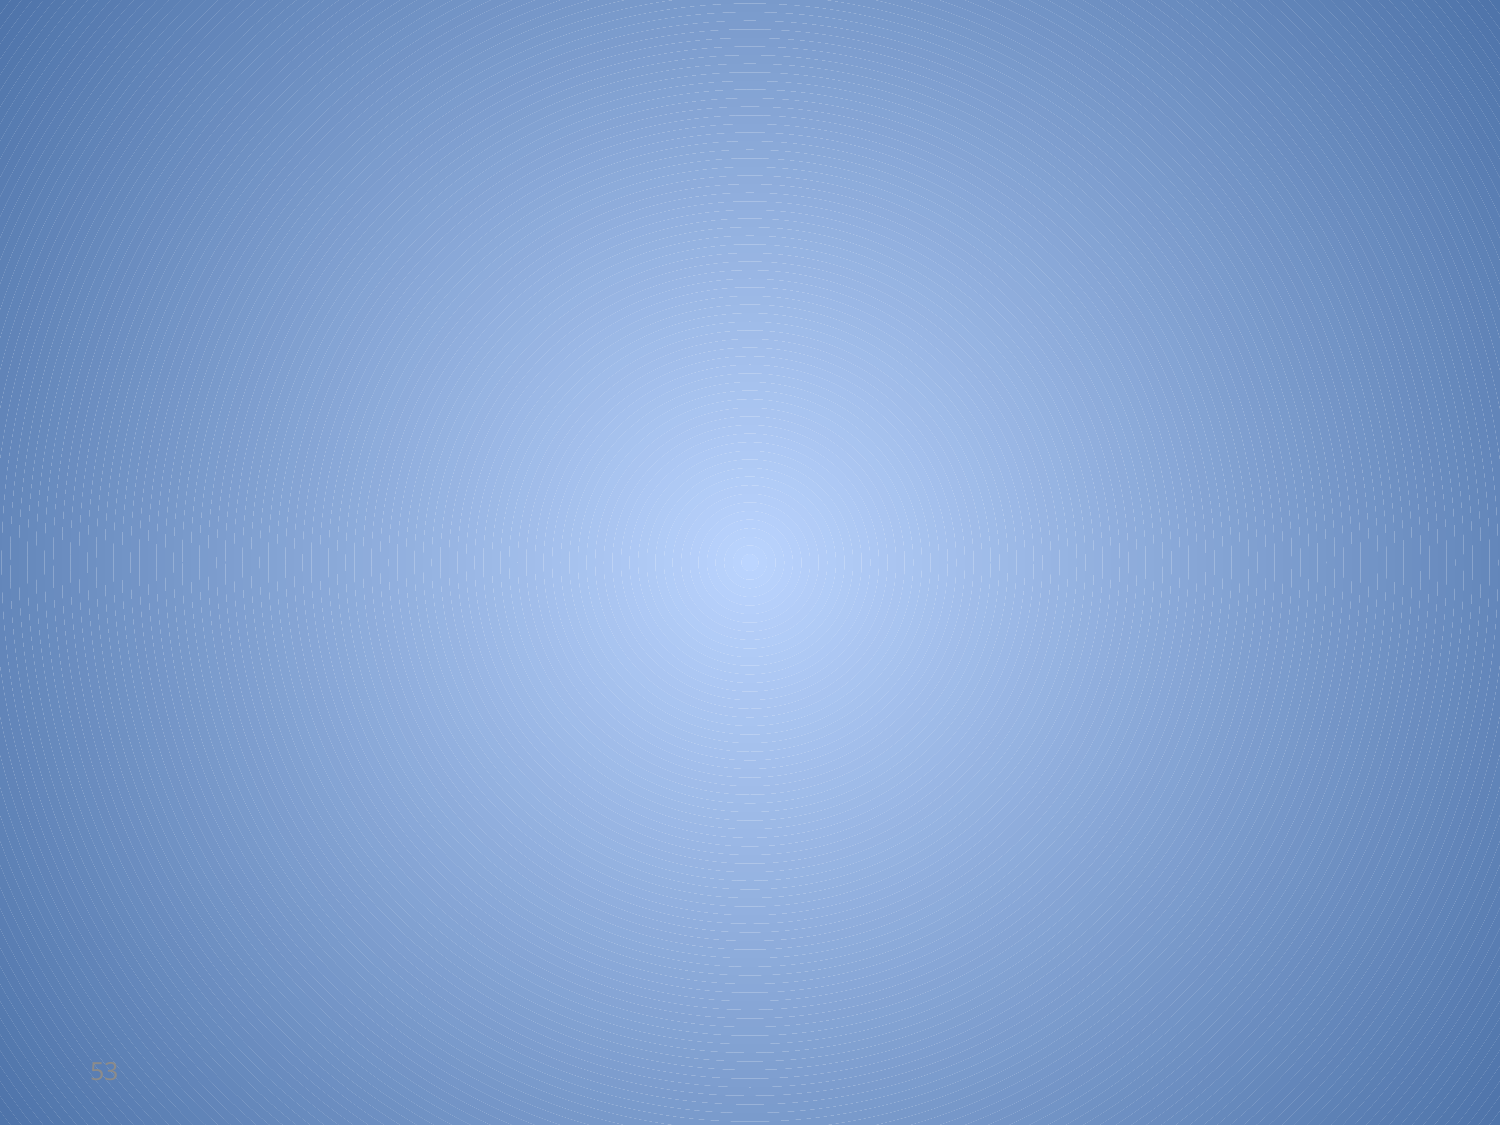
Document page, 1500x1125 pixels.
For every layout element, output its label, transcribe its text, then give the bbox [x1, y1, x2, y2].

slide_number 53 [75, 1042, 425, 1103]
